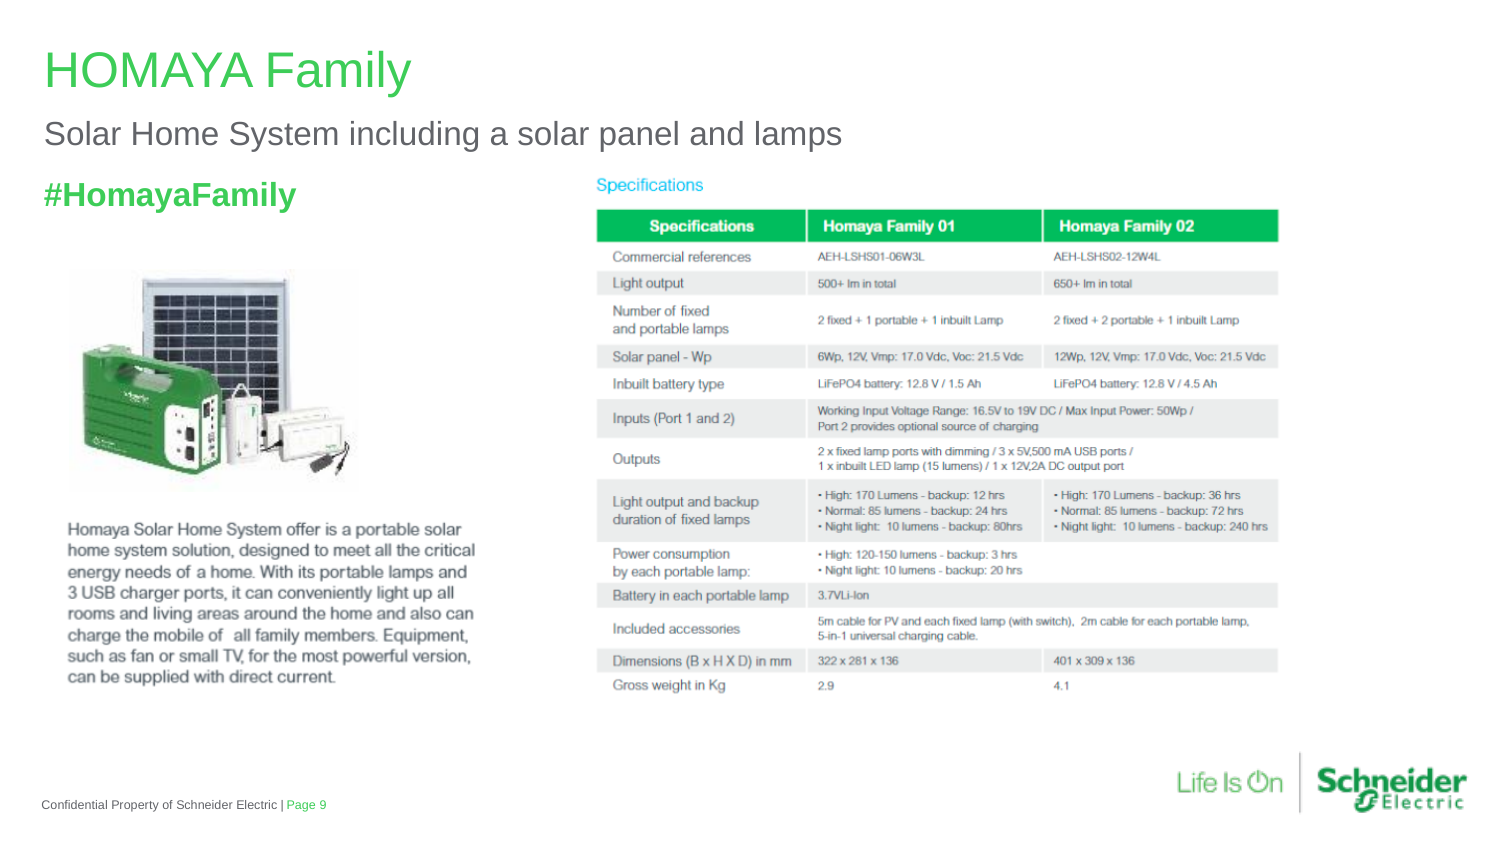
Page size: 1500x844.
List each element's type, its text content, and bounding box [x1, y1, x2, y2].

slide_number Page 9 [290, 796, 373, 812]
footer Confidential Property of Schneider Electric | [41, 796, 290, 812]
picture [586, 165, 1291, 705]
picture [1165, 739, 1481, 827]
list Solar Home System including a solar panel and lamps #HomayaFamily [41, 112, 1460, 276]
picture [69, 268, 359, 492]
picture [56, 509, 491, 705]
list HOMAYA Family [41, 37, 1460, 99]
